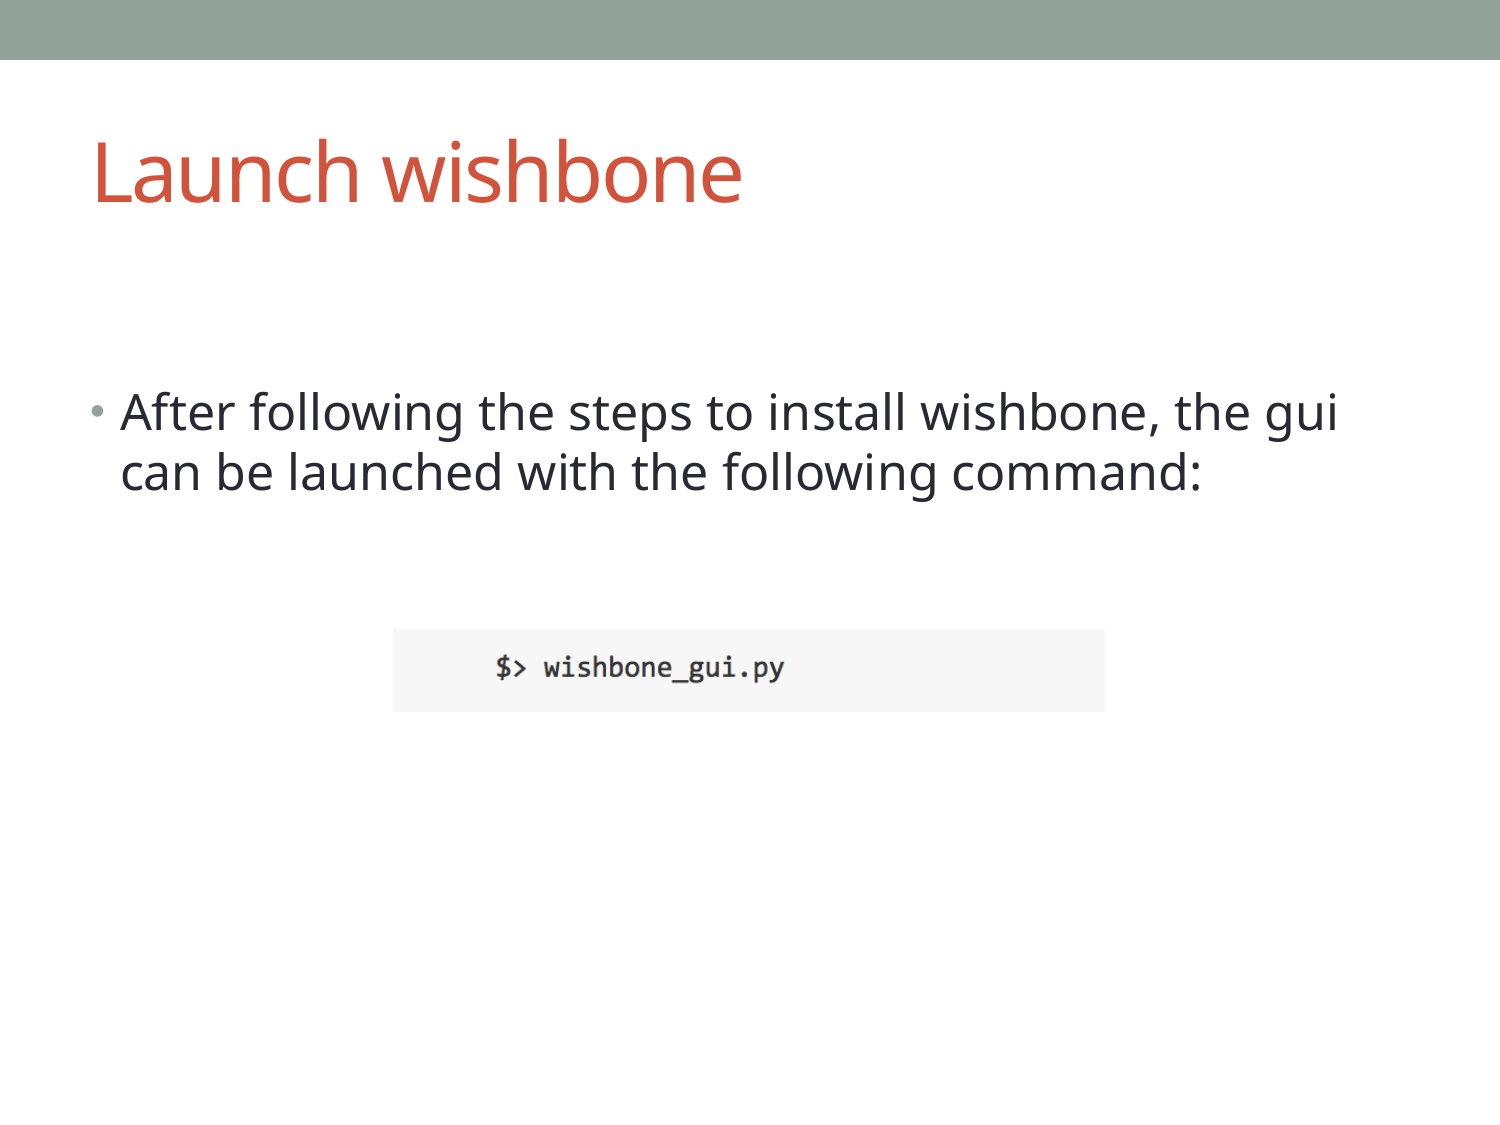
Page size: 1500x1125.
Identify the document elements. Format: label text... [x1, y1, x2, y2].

picture [393, 629, 1105, 712]
list After following the steps to install wishbone, the gui can be launched with the following command: [75, 373, 1425, 1063]
title Launch wishbone [75, 87, 1425, 250]
